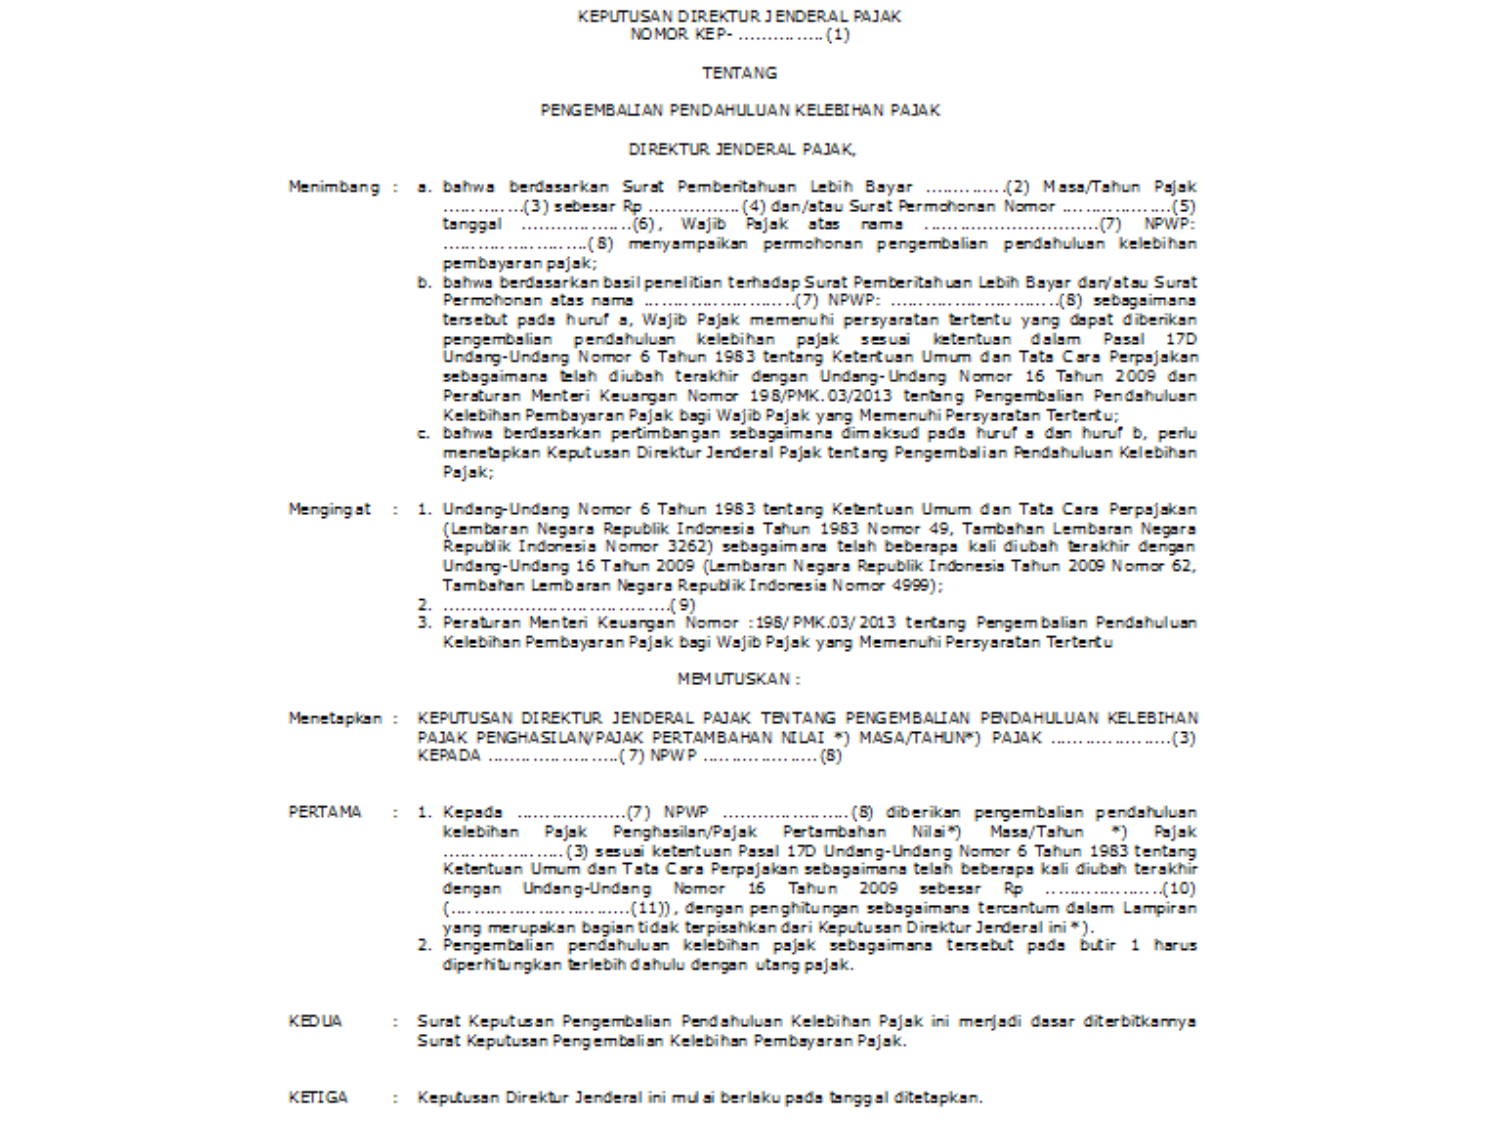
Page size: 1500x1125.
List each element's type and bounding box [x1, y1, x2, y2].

picture [277, 0, 1211, 1117]
